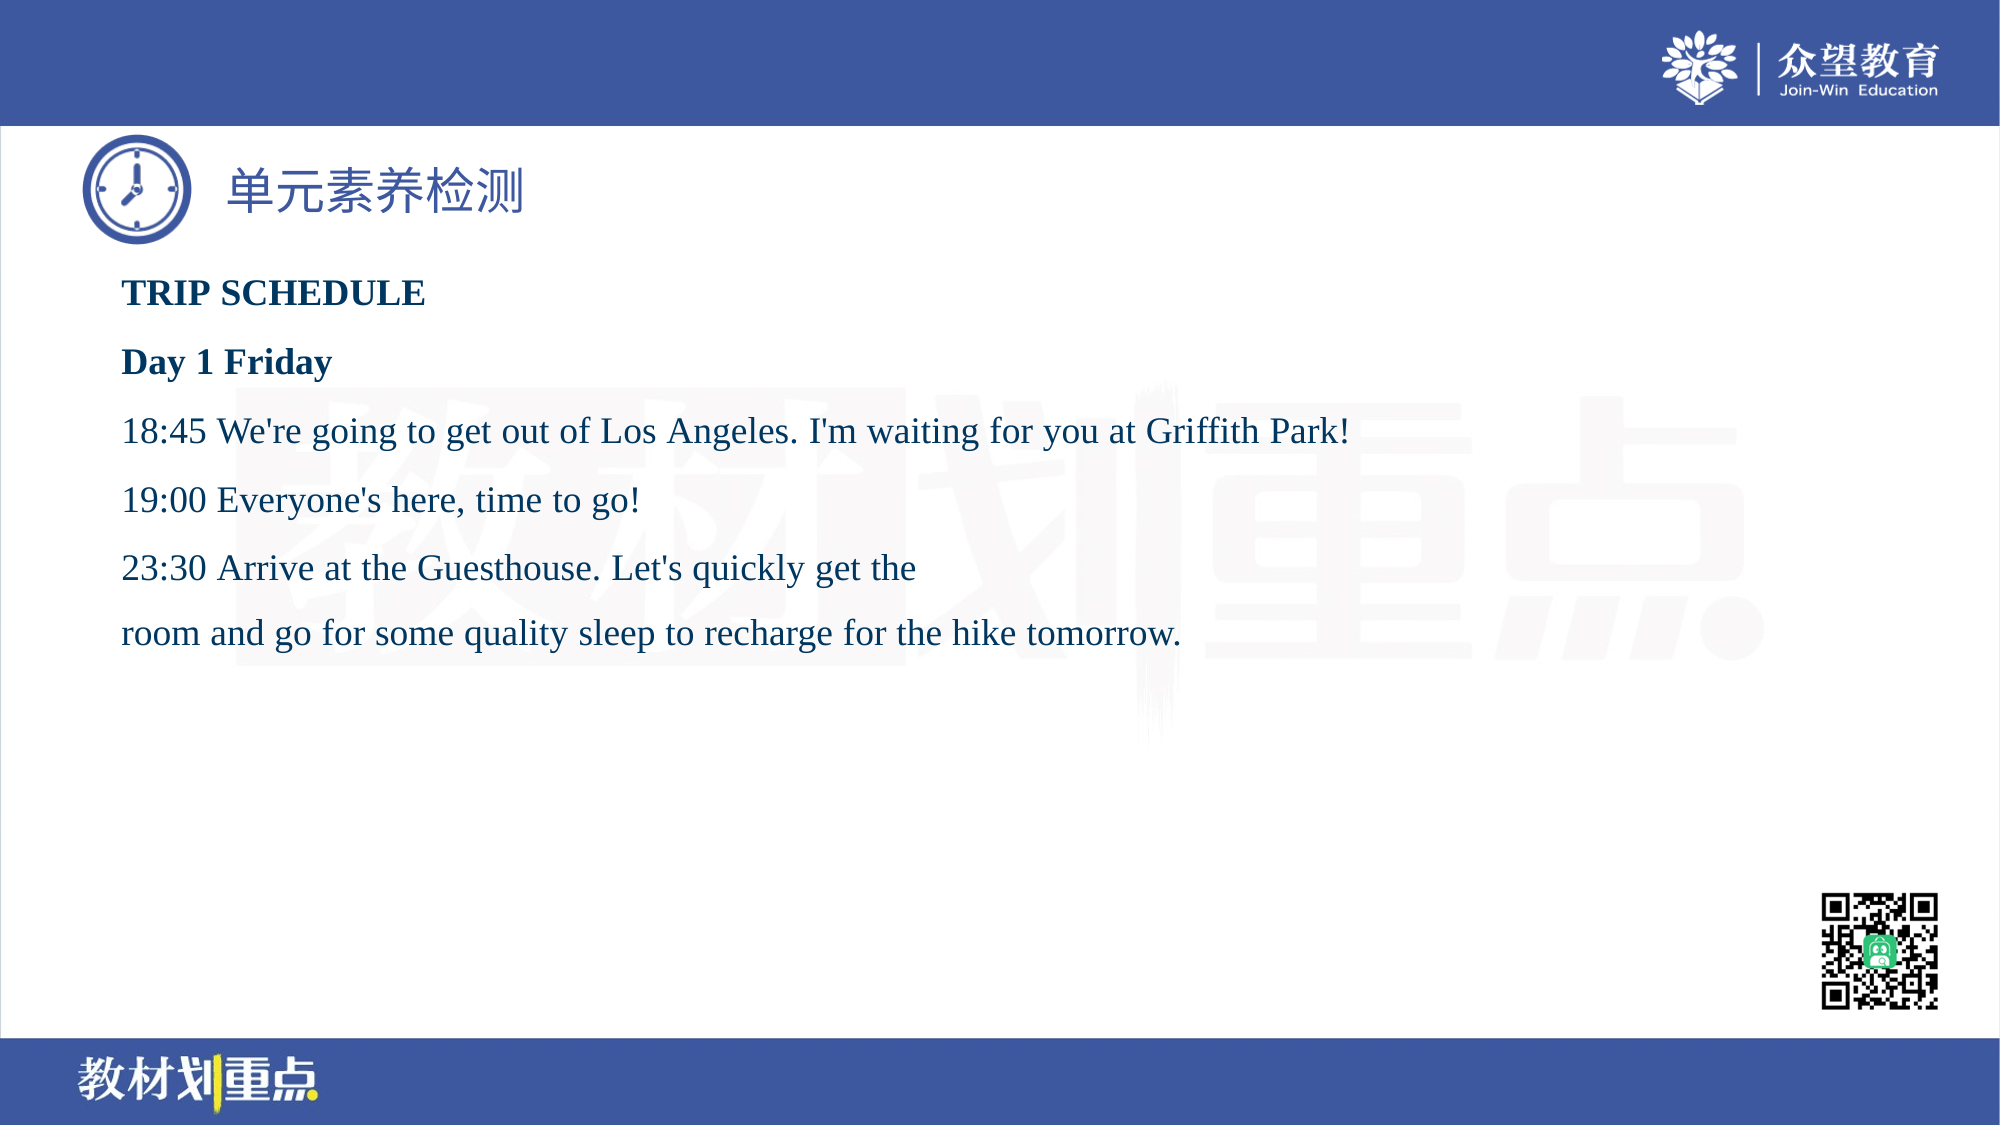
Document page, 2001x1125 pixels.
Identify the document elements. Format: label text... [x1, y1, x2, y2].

picture [0, 0, 2000, 1125]
text_box TRIP SCHEDULE [82, 248, 1817, 306]
text_box Day 1 Friday 18:45 We're going to get out of Los Angeles. I'm waiting for you at Griffith Park! 19:00 Everyone's here, time to go! 23:30 Arrive at the Guesthouse. Let's quickly get the room and go for some quality sleep to recharge for the hike tomorrow. [82, 313, 1817, 646]
